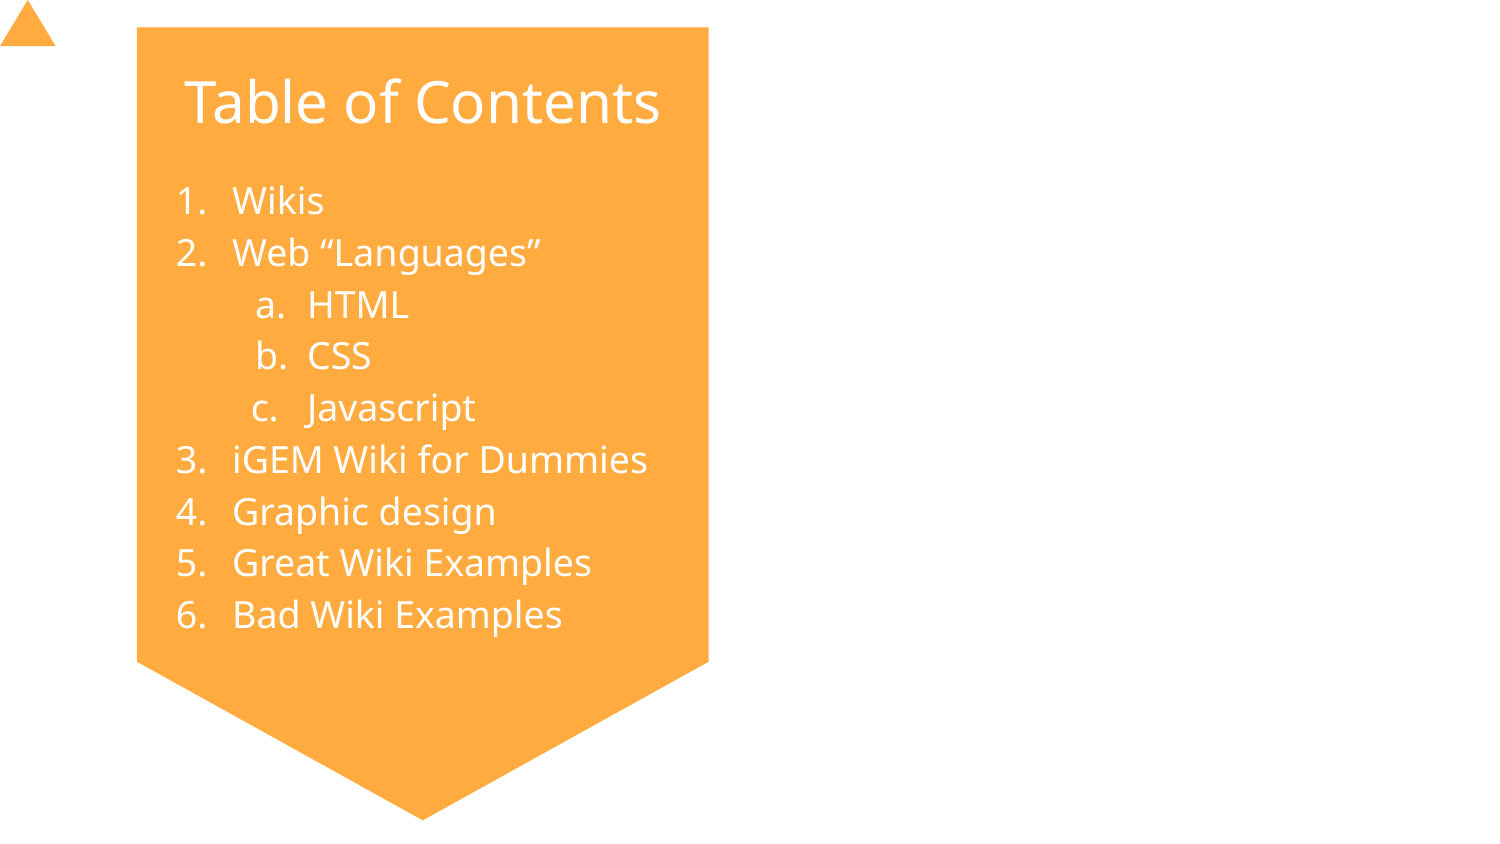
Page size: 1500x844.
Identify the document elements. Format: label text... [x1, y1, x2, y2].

text_box [0, 0, 56, 47]
text_box Wikis Web “Languages” HTML CSS Javascript iGEM Wiki for Dummies Graphic design Great Wiki Examples Bad Wiki Examples [142, 155, 856, 716]
text_box Table of Contents [107, 50, 739, 145]
text_box [136, 145, 709, 665]
text_box [136, 27, 709, 50]
text_box [234, 716, 611, 821]
